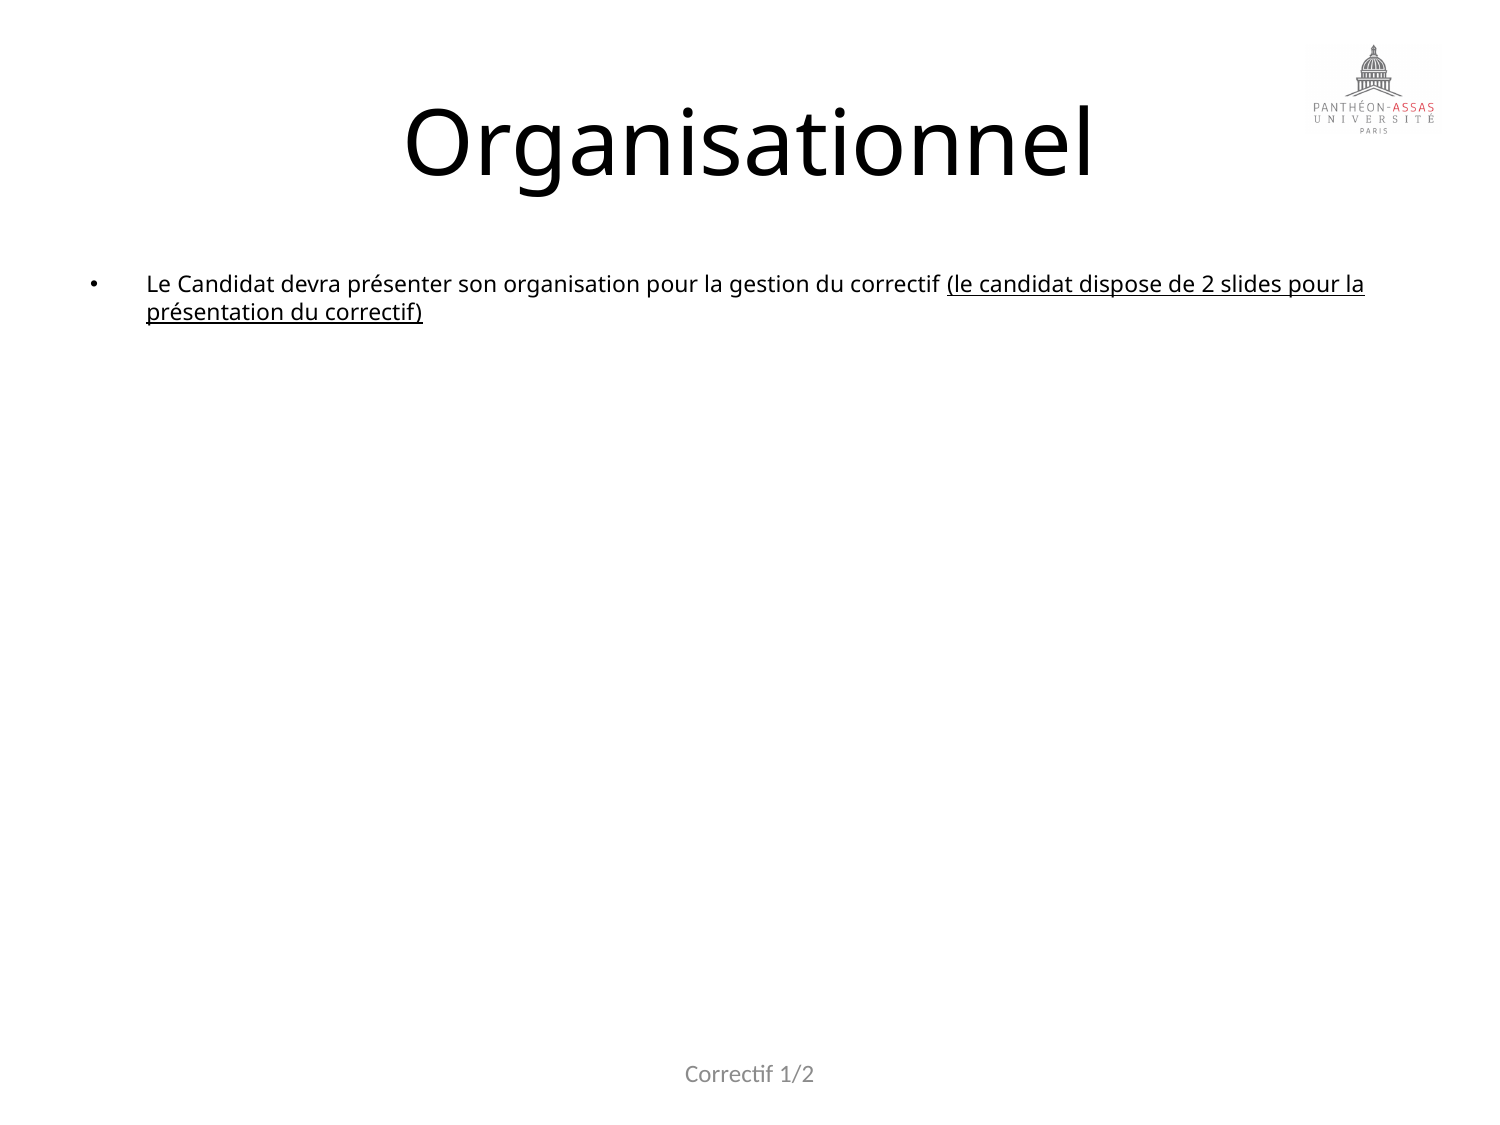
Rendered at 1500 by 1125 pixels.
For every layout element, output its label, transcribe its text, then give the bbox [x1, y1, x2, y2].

list Le Candidat devra présenter son organisation pour la gestion du correctif (le candidat dispose de 2 slides pour la présentation du correctif) [75, 262, 1425, 1005]
picture [1304, 44, 1443, 134]
title Organisationnel [75, 45, 1425, 233]
footer Correctif 1/2 [512, 1042, 988, 1103]
